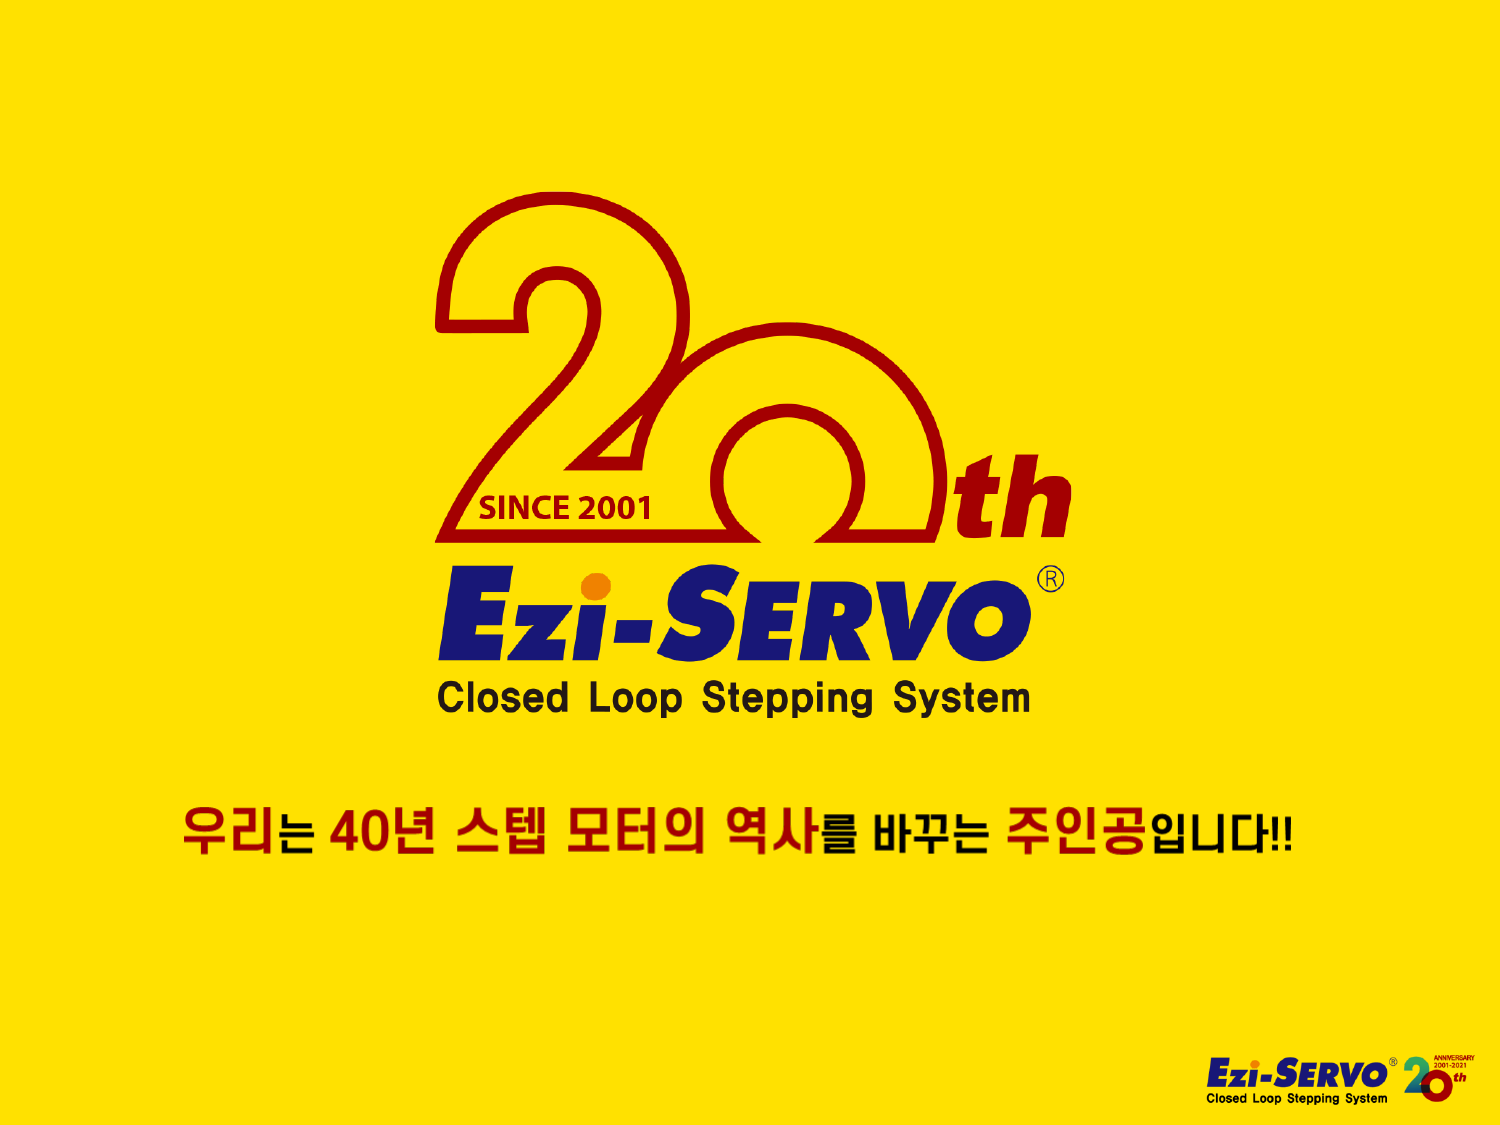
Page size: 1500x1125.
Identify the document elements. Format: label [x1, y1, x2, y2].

picture [150, 786, 1350, 893]
picture [1202, 1047, 1482, 1113]
picture [379, 168, 1121, 744]
